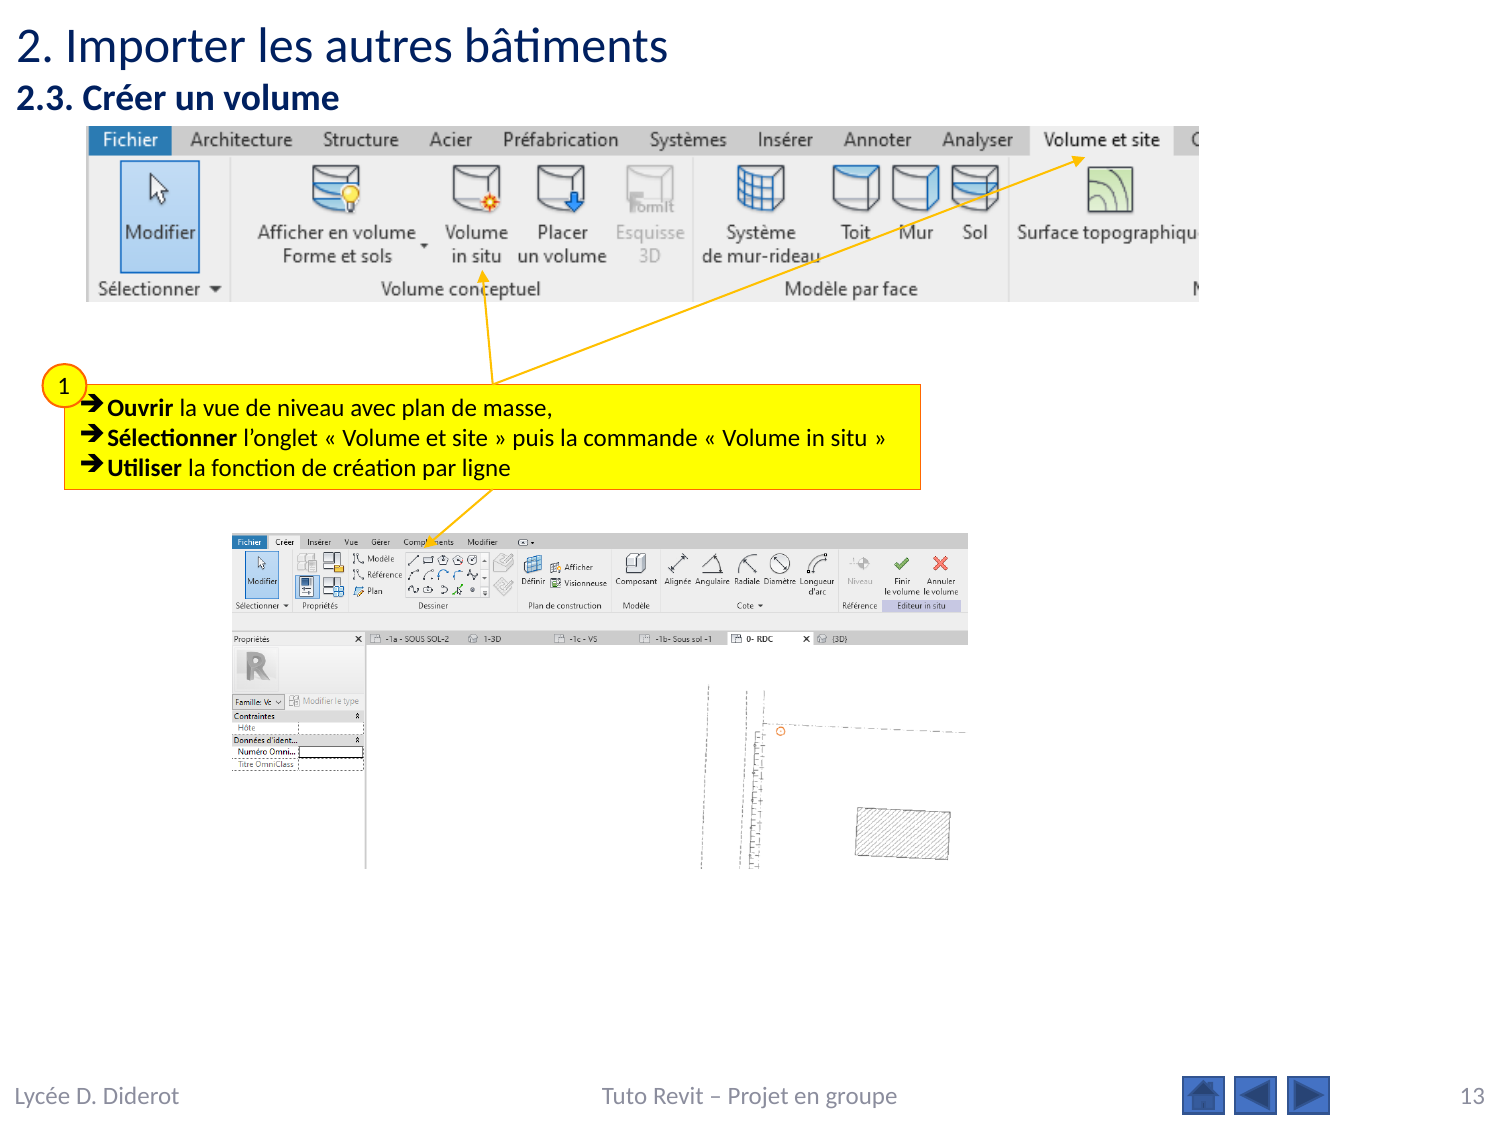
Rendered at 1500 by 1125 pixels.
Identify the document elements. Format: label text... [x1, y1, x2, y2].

text_box 2. Importer les autres bâtiments 2.3. Créer un volume [1, 5, 1484, 126]
text_box Ouvrir la vue de niveau avec plan de masse, Sélectionner l’onglet « Volume et site » puis la commande « Volume in situ » Utiliser la fonction de création par ligne [64, 384, 921, 490]
footer Tuto Revit – Projet en groupe [496, 1065, 1004, 1125]
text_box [482, 269, 493, 385]
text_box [423, 490, 493, 548]
picture [232, 533, 968, 870]
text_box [42, 361, 87, 408]
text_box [492, 157, 1086, 385]
picture [86, 126, 1199, 302]
slide_number 13 [1162, 1065, 1500, 1125]
slide_number Lycée D. Diderot [0, 1065, 338, 1125]
